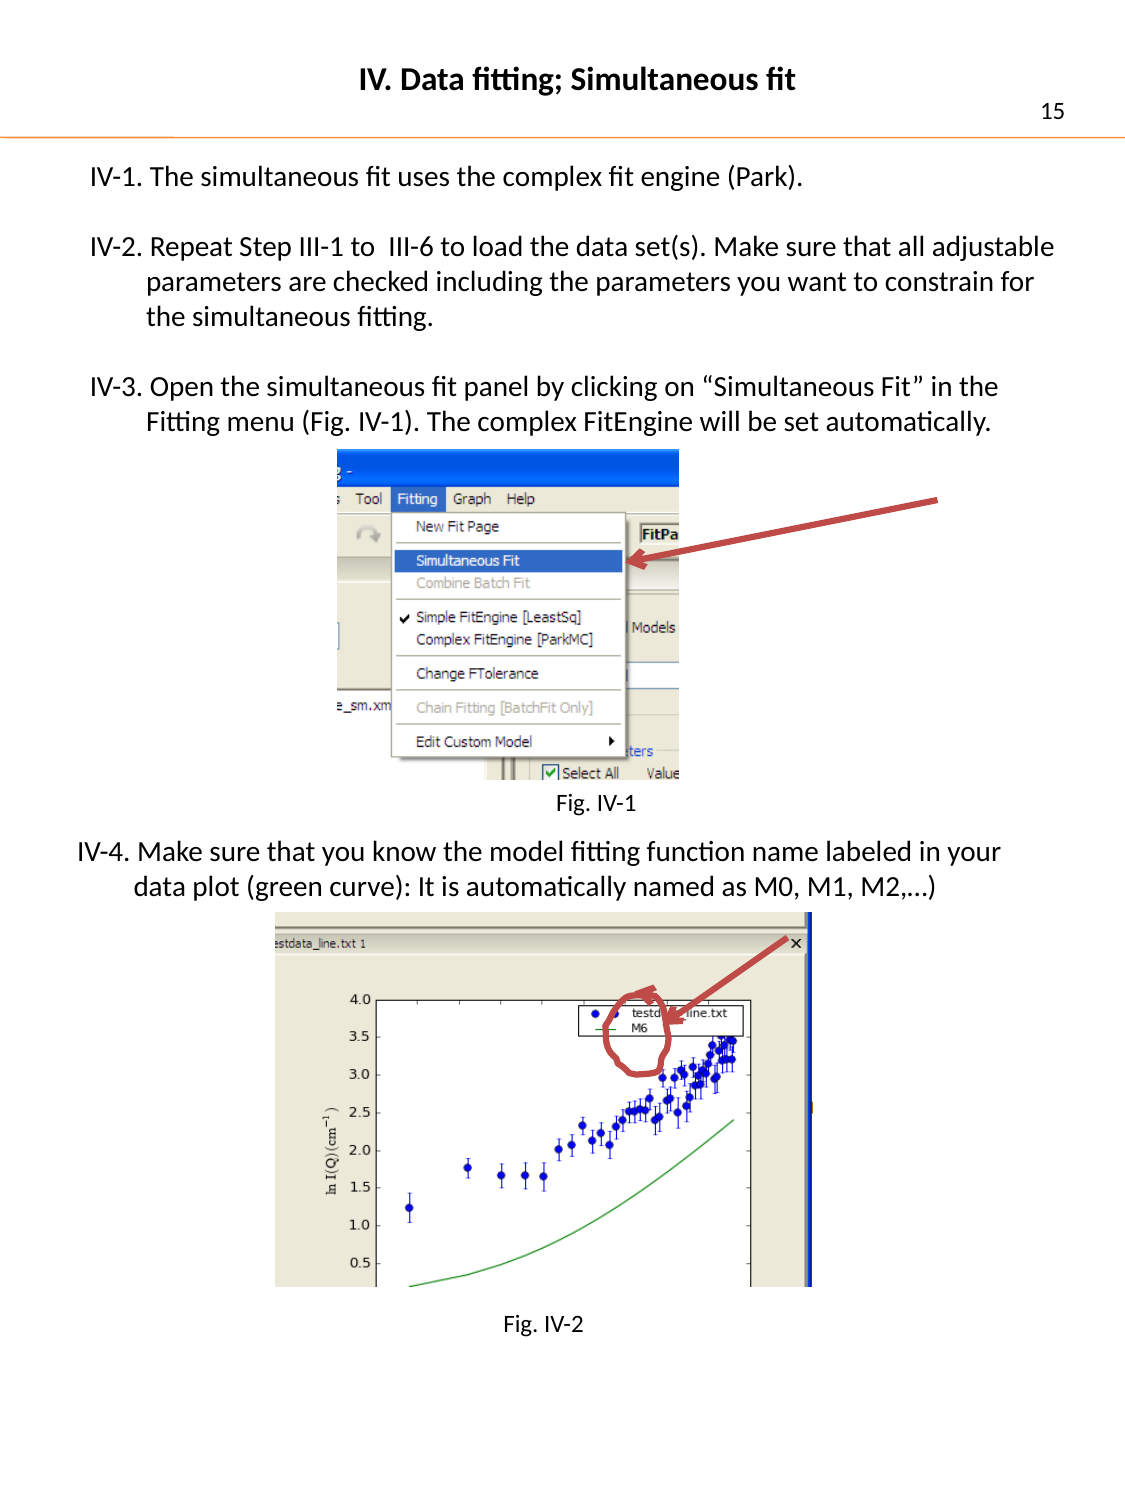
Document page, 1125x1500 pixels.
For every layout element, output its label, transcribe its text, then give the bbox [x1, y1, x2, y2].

text_box IV-4. Make sure that you know the model fitting function name labeled in your data plot (green curve): It is automatically named as M0, M1, M2,…) [62, 824, 1038, 910]
picture [274, 912, 813, 1288]
text_box 15 [1025, 87, 1081, 133]
picture [337, 449, 679, 781]
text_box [624, 499, 938, 563]
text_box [662, 937, 788, 1026]
text_box Fig. IV-1 [541, 790, 652, 824]
text_box IV. Data fitting; Simultaneous fit [343, 49, 812, 105]
text_box Fig. IV-2 [488, 1299, 599, 1345]
text_box IV-1. The simultaneous fit uses the complex fit engine (Park). IV-2. Repeat Step III-1 to III-6 to load the data set(s). Make sure that all adjustable parameters are checked including the parameters you want to constrain for the simultaneous fitting. IV-3. Open the simultaneous fit panel by clicking on “Simultaneous Fit” in the Fitting menu (Fig. IV-1). The complex FitEngine will be set automatically. [75, 149, 1075, 445]
